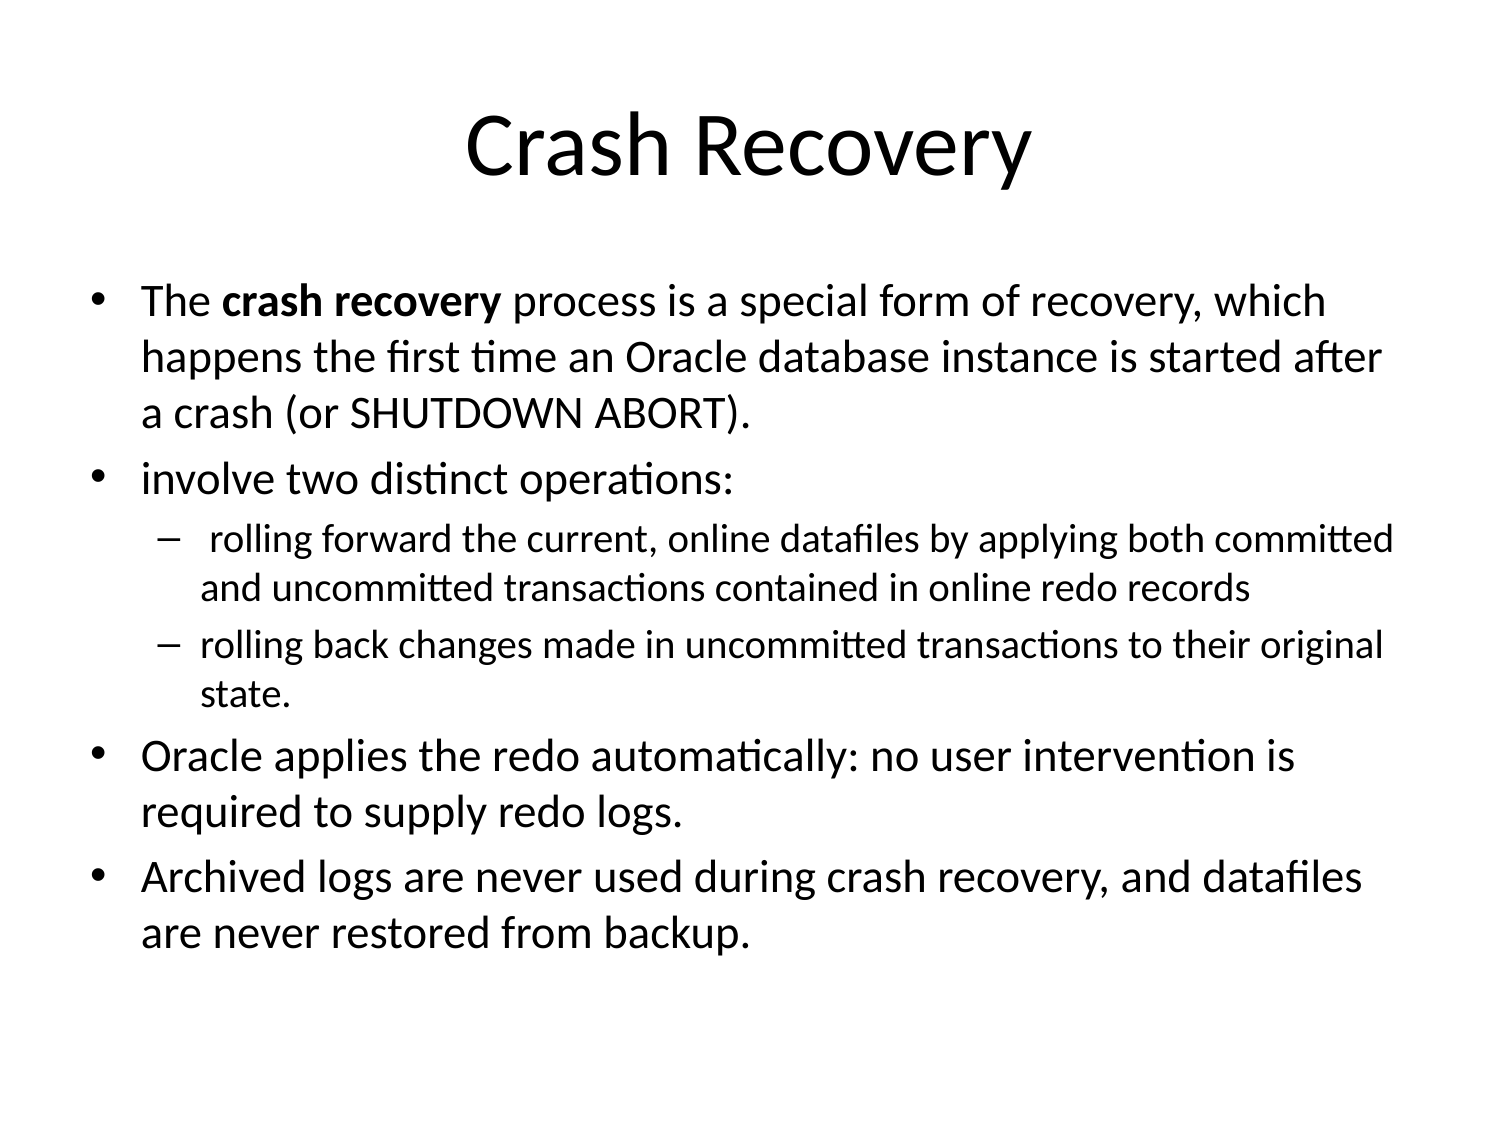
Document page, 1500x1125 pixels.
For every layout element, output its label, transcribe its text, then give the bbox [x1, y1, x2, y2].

title Crash Recovery [75, 45, 1425, 233]
list The crash recovery process is a special form of recovery, which happens the first time an Oracle database instance is started after a crash (or SHUTDOWN ABORT). involve two distinct operations: rolling forward the current, online datafiles by applying both committed and uncommitted transactions contained in online redo records rolling back changes made in uncommitted transactions to their original state. Oracle applies the redo automatically: no user intervention is required to supply redo logs. Archived logs are never used during crash recovery, and datafiles are never restored from backup. [75, 262, 1425, 1005]
